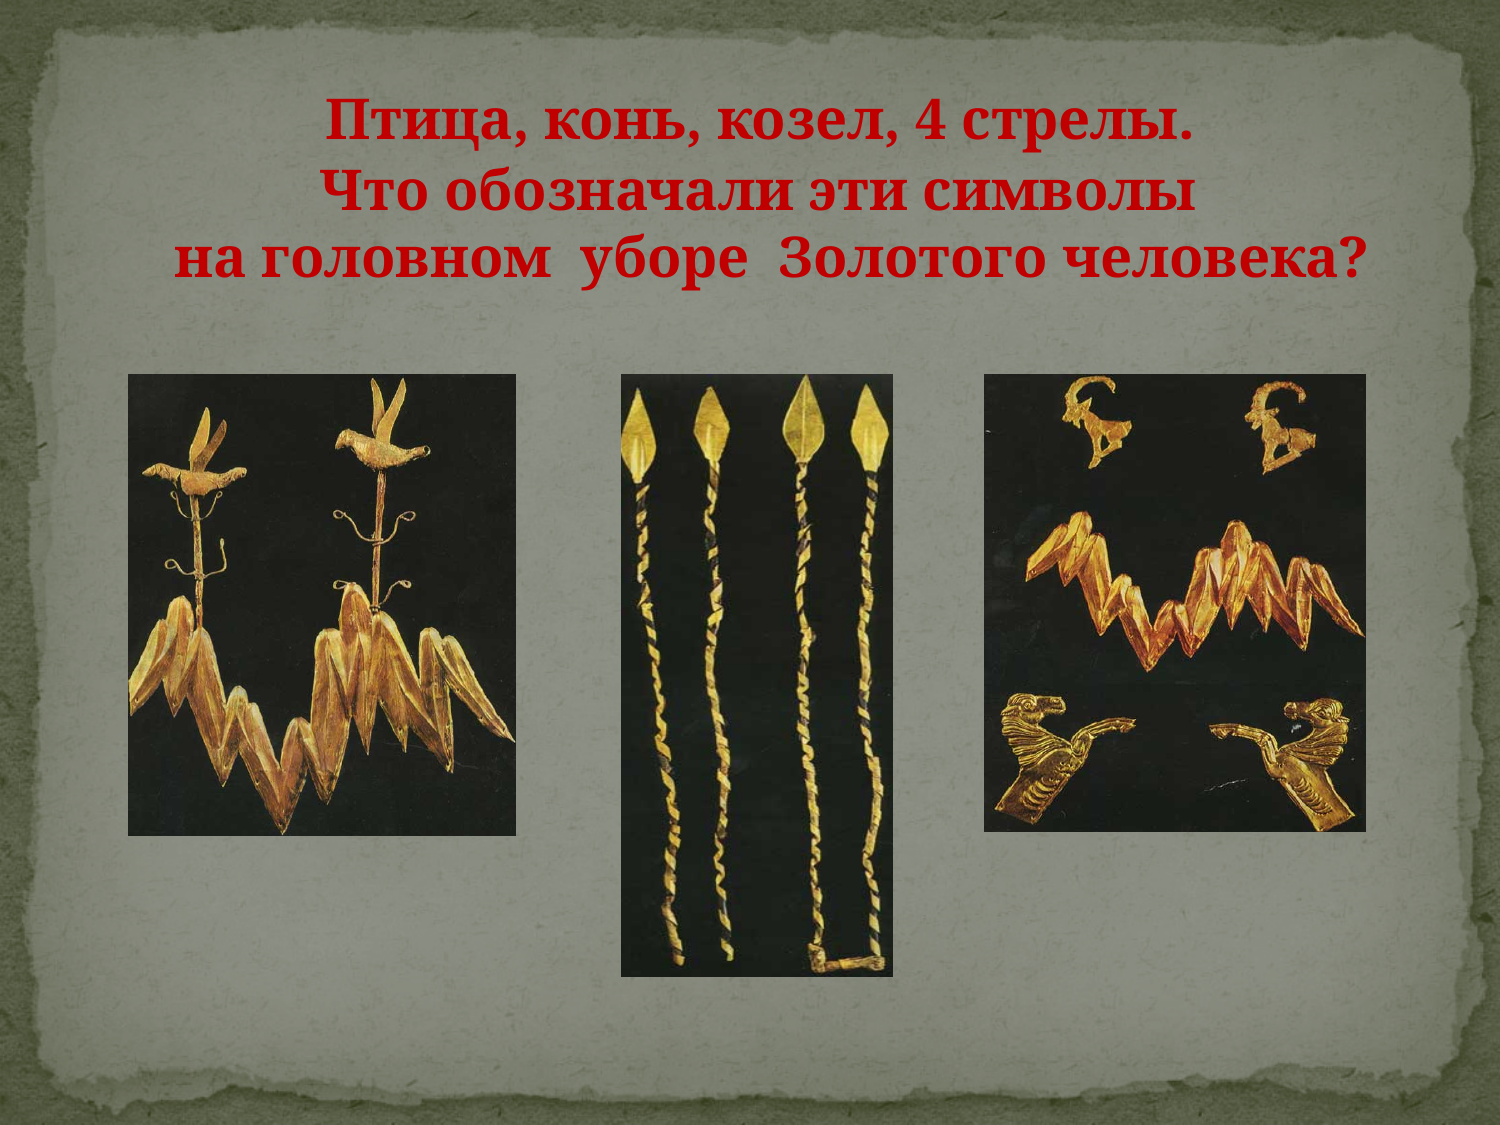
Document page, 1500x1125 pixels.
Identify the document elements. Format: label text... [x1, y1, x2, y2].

title Птица, конь, козел, 4 стрелы. Что обозначали эти символы на головном уборе Золотого человека? [58, 46, 1409, 364]
picture [984, 374, 1366, 832]
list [131, 377, 514, 834]
picture [621, 374, 893, 977]
